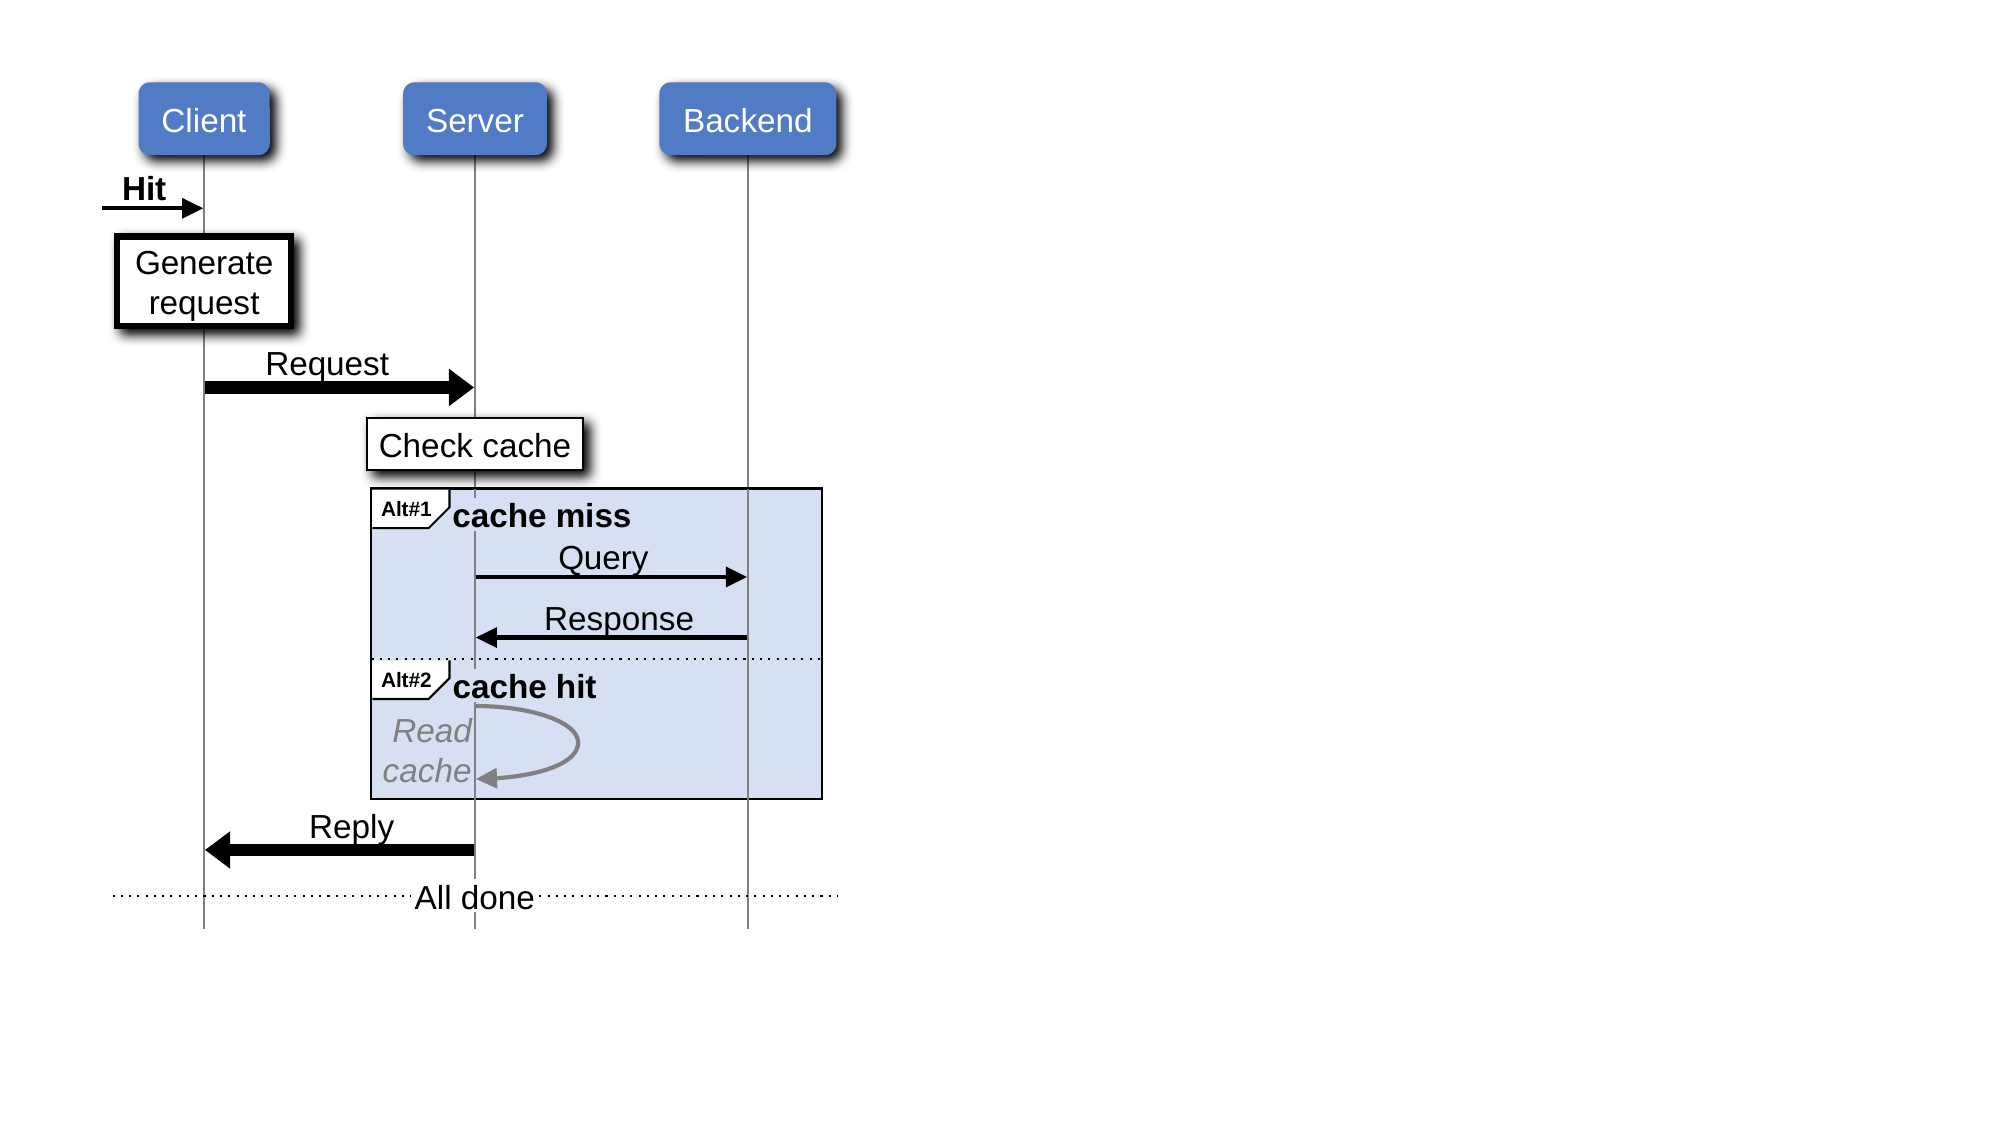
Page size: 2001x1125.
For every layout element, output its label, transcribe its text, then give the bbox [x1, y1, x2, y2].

text_box Check cache [367, 417, 583, 470]
text_box [749, 488, 822, 659]
text_box [371, 489, 448, 529]
text_box [476, 488, 747, 576]
text_box cache hit [452, 666, 602, 705]
text_box [476, 578, 747, 636]
text_box [476, 705, 579, 789]
text_box Server [403, 82, 547, 155]
text_box Query [556, 537, 652, 575]
text_box Backend [659, 82, 836, 155]
text_box [476, 660, 747, 799]
text_box Request [263, 343, 392, 381]
text_box cache miss [452, 495, 637, 534]
text_box Alt#1 [378, 495, 434, 521]
text_box [371, 488, 474, 659]
text_box Generate request [116, 236, 292, 327]
text_box [371, 660, 448, 700]
text_box All done [412, 877, 538, 915]
text_box [476, 639, 747, 659]
text_box [372, 660, 451, 700]
text_box [749, 660, 822, 799]
text_box Read cache [378, 708, 472, 790]
text_box Hit [119, 168, 169, 206]
text_box [371, 660, 474, 799]
text_box Response [542, 597, 697, 635]
text_box Client [139, 82, 270, 155]
text_box [372, 489, 451, 529]
text_box Reply [307, 806, 397, 844]
text_box [74, 74, 878, 930]
text_box Alt#2 [378, 666, 434, 692]
